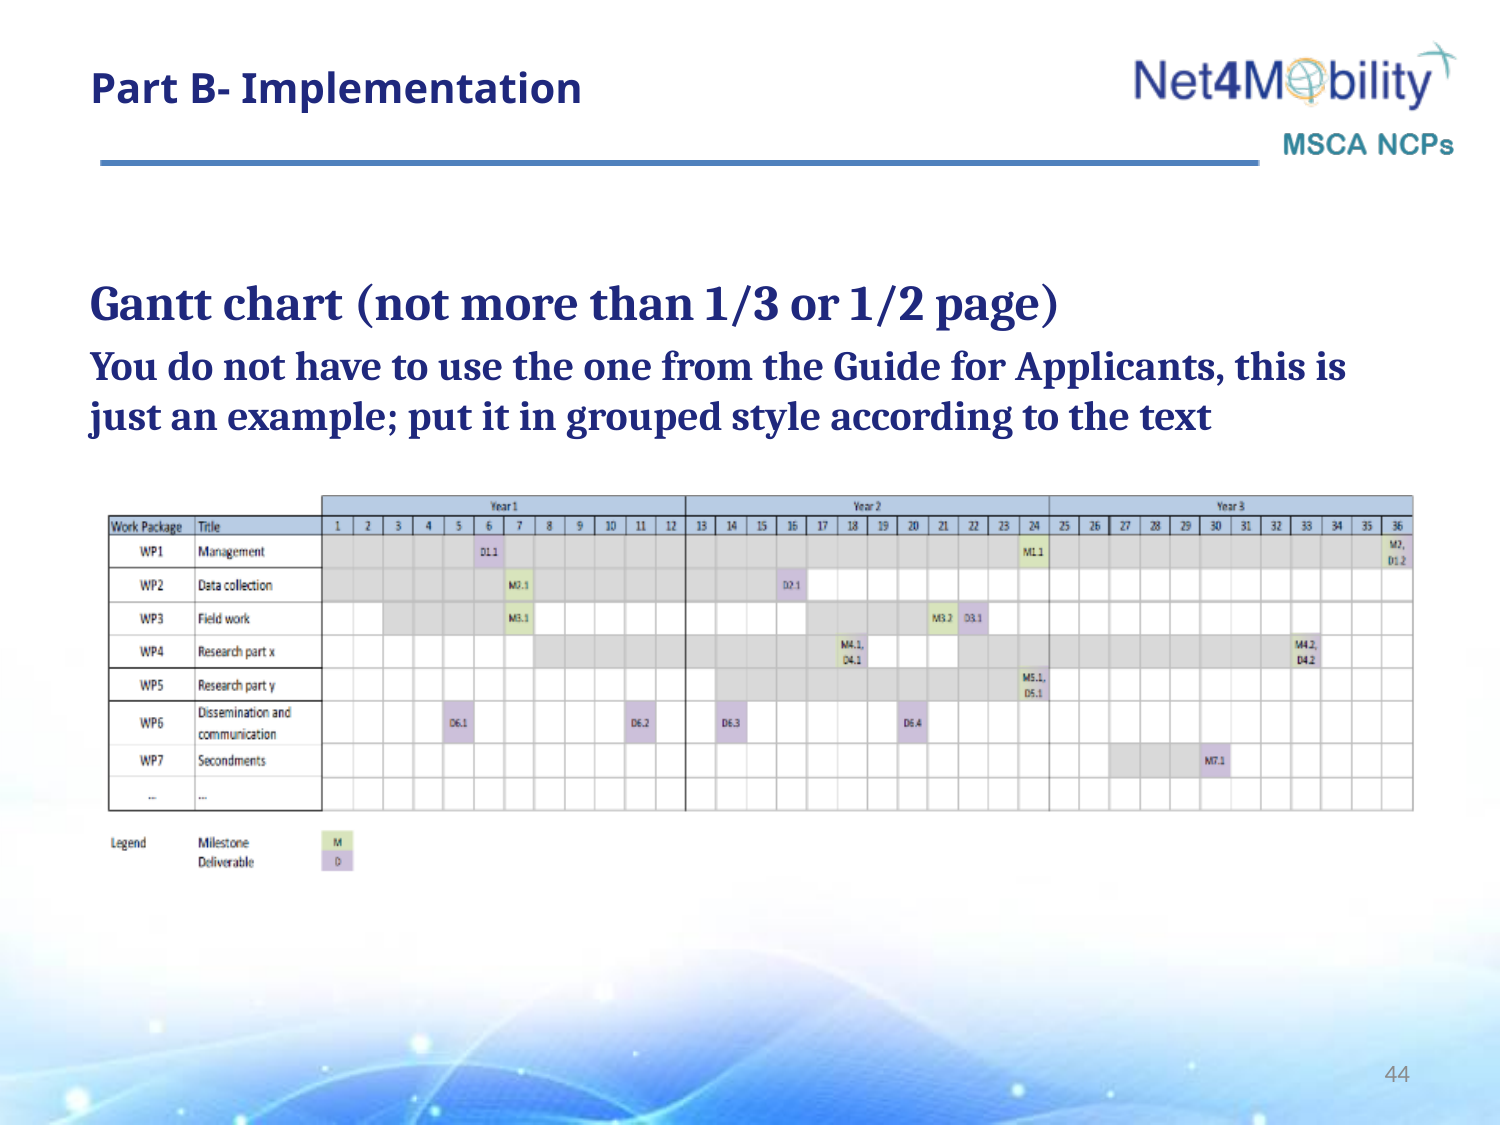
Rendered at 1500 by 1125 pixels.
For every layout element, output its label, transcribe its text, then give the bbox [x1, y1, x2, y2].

picture [0, 0, 1500, 1125]
list Gantt chart (not more than 1/3 or 1/2 page) You do not have to use the one from the Guide for Applicants, this is just an example; put it in grouped style according to the text [75, 262, 1425, 1005]
slide_number 44 [1074, 1042, 1425, 1103]
title Part B- Implementation [75, 30, 1093, 144]
